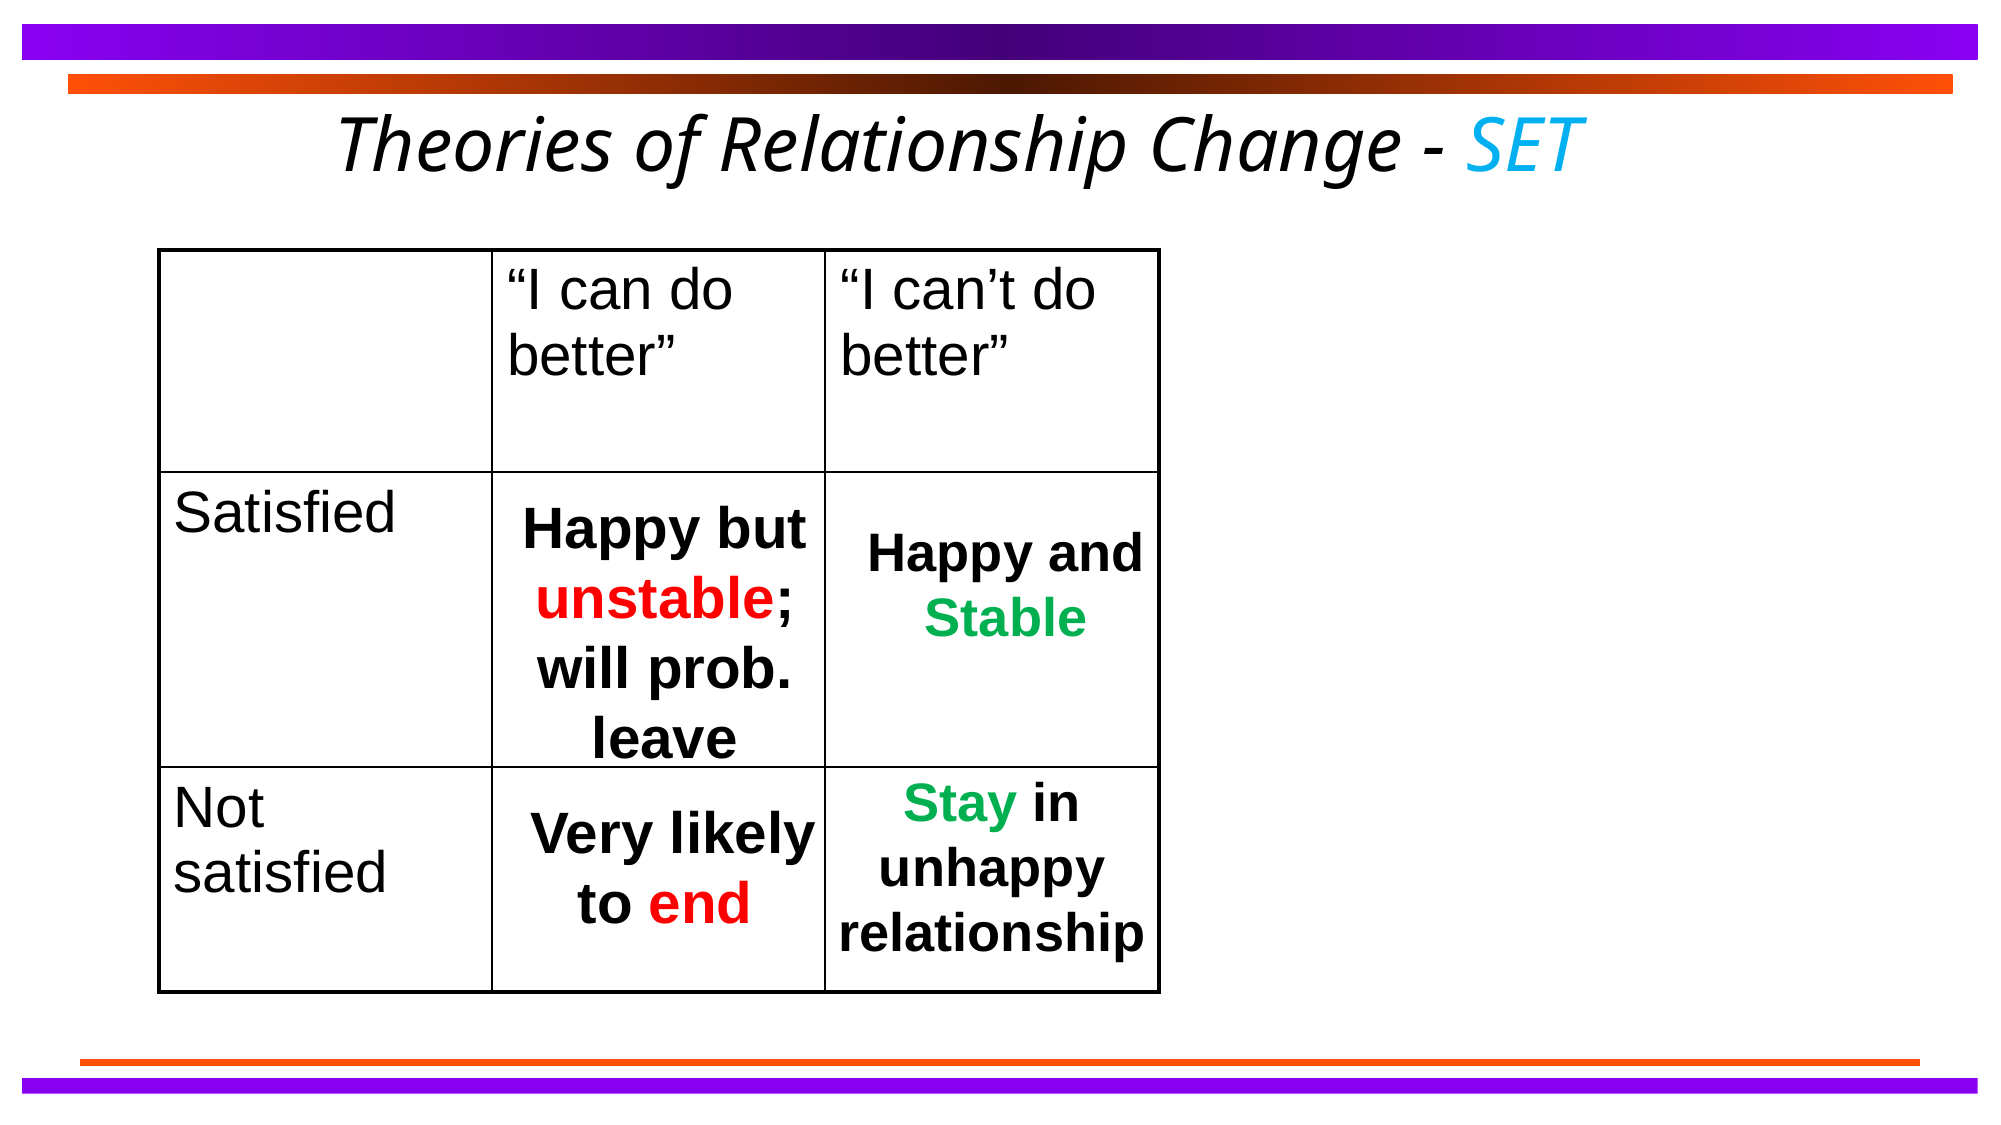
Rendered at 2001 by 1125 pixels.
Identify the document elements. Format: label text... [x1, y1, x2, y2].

table_header “I can’t do better” [826, 281, 1157, 471]
text_box Stay in unhappy relationship [823, 759, 1161, 1030]
table_cell [826, 473, 1157, 759]
table_cell Satisfied [161, 473, 491, 766]
table_cell Not satisfied [161, 768, 491, 990]
text_box Very likely to end [504, 787, 823, 1003]
text_box Happy and Stable [837, 509, 1175, 715]
text_box Happy but unstable; will prob. leave [496, 483, 834, 838]
table_cell [493, 473, 824, 766]
table_header “I can do better” [493, 281, 824, 471]
table_header [161, 281, 491, 471]
table_cell [493, 768, 504, 990]
text_box Theories of Relationship Change - SET [107, 89, 1808, 281]
